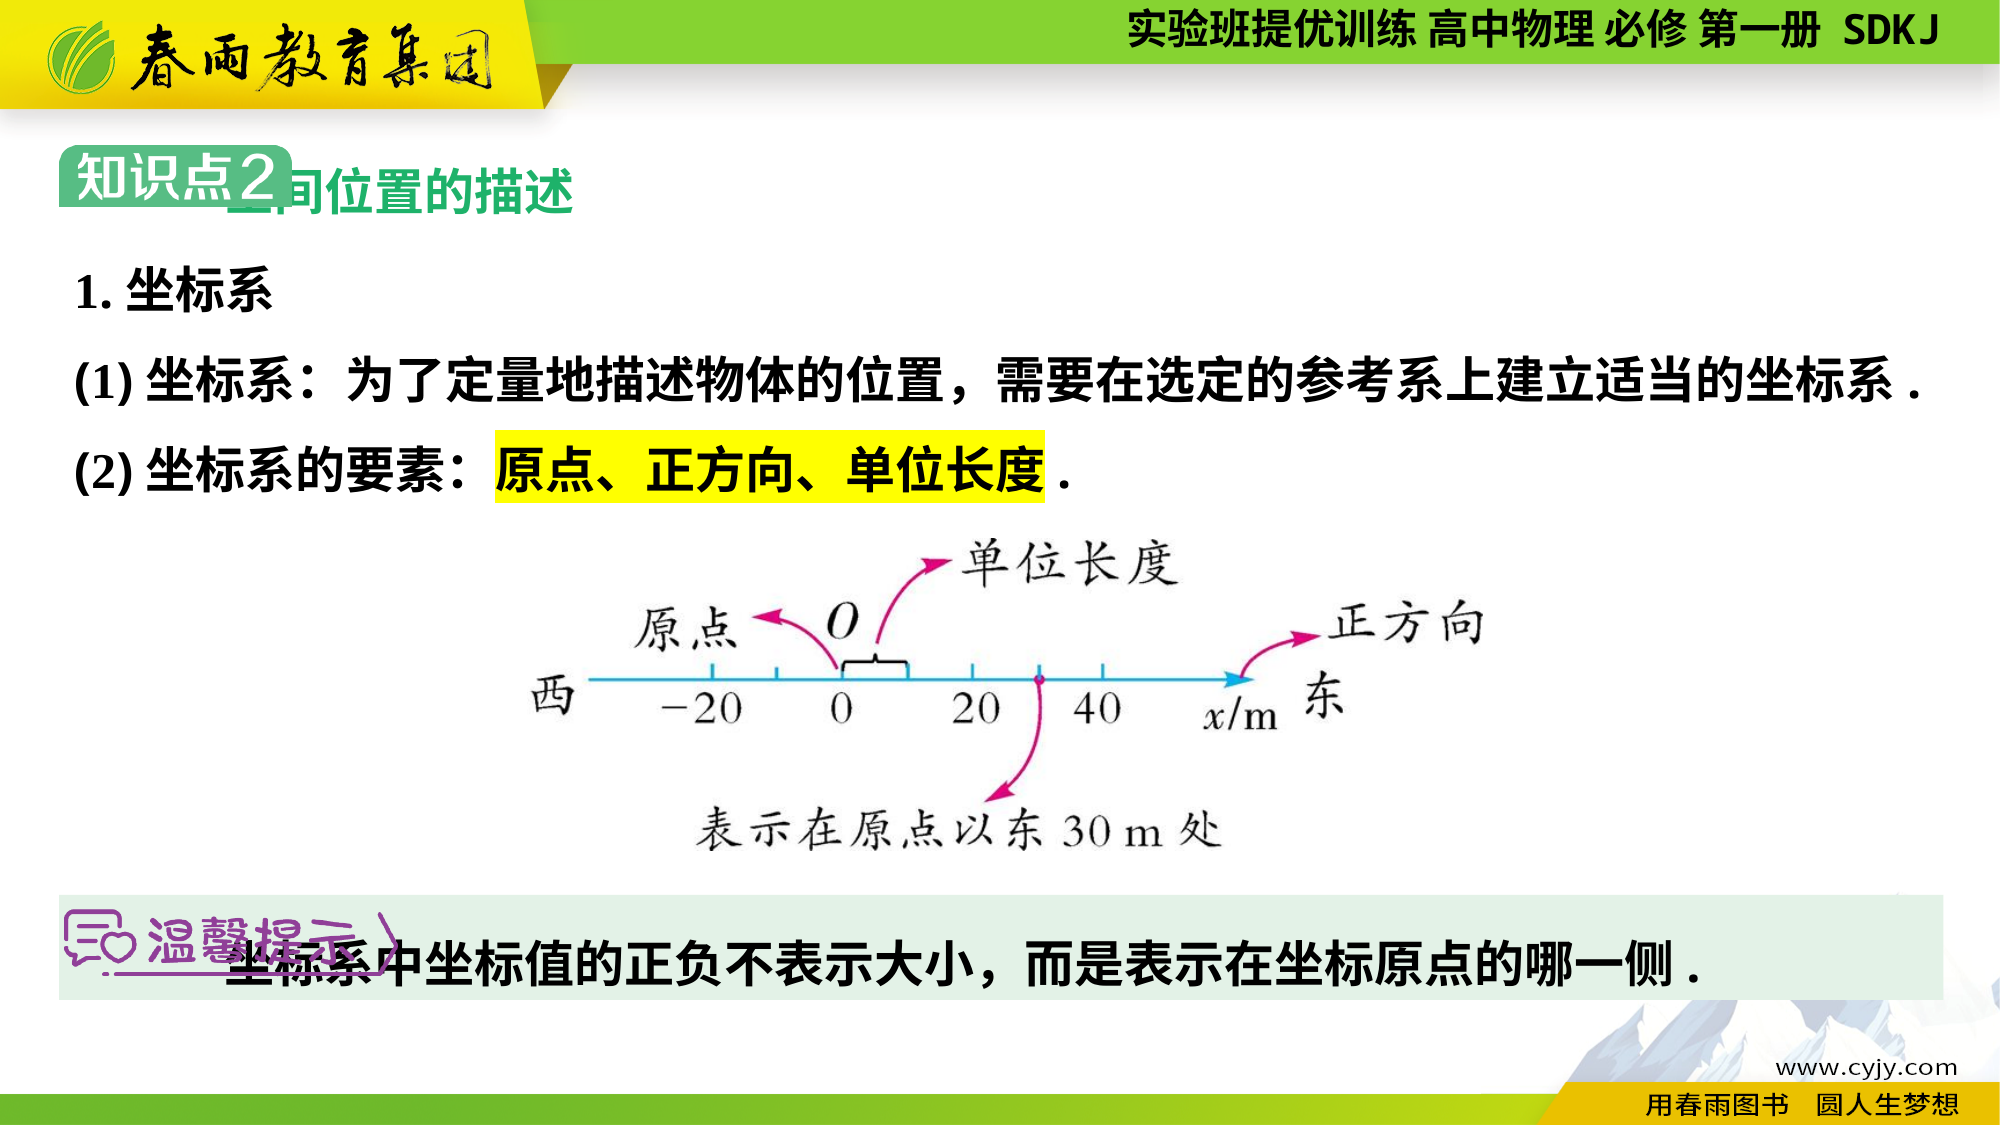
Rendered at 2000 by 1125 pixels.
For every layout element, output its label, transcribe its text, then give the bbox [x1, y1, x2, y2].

text_box 1.坐标系 (1)坐标系：为了定量地描述物体的位置，需要在选定的参考系上建立适当的坐标系. (2)坐标系的要素：原点、正方向、单位长度. [59, 220, 1944, 506]
text_box 坐标系中坐标值的正负不表示大小，而是表示在坐标原点的哪一侧. [59, 894, 1944, 1000]
list 空间位置的描述 [59, 122, 1944, 217]
picture [0, 0, 2000, 1125]
